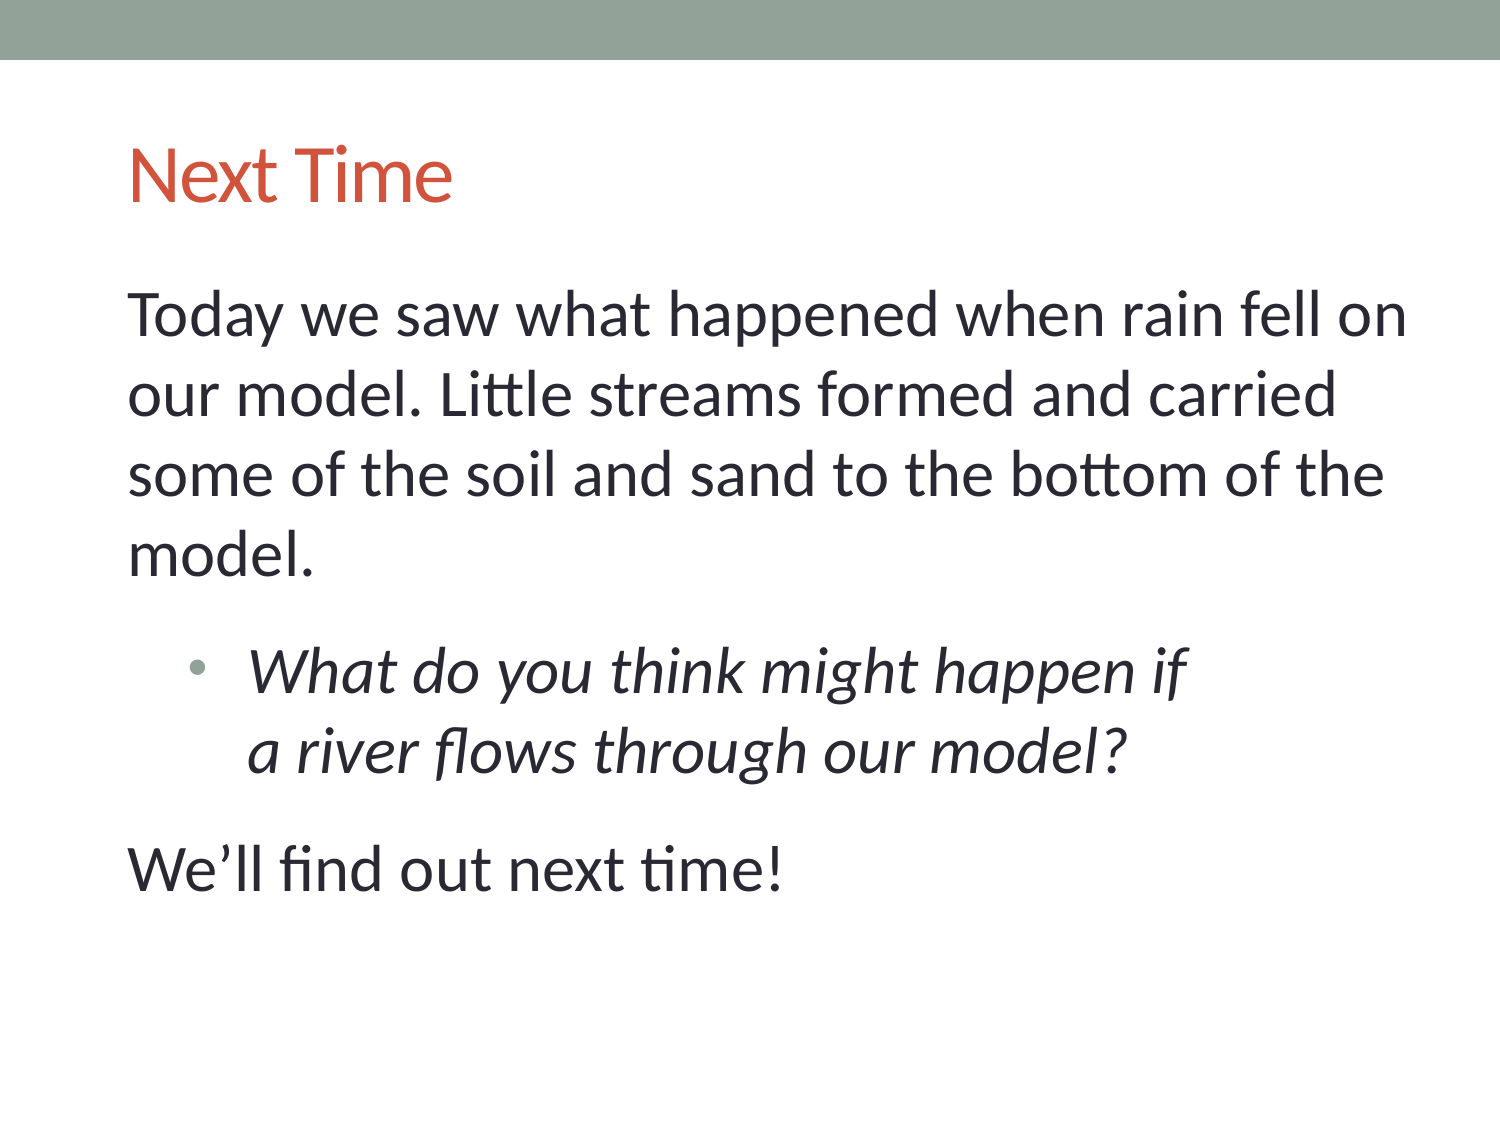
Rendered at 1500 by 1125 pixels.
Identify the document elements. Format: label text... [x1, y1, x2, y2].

title Next Time [112, 87, 1425, 250]
list Today we saw what happened when rain fell on our model. Little streams formed and carried some of the soil and sand to the bottom of the model. What do you think might happen if a river flows through our model? We’ll find out next time! [112, 262, 1425, 1063]
